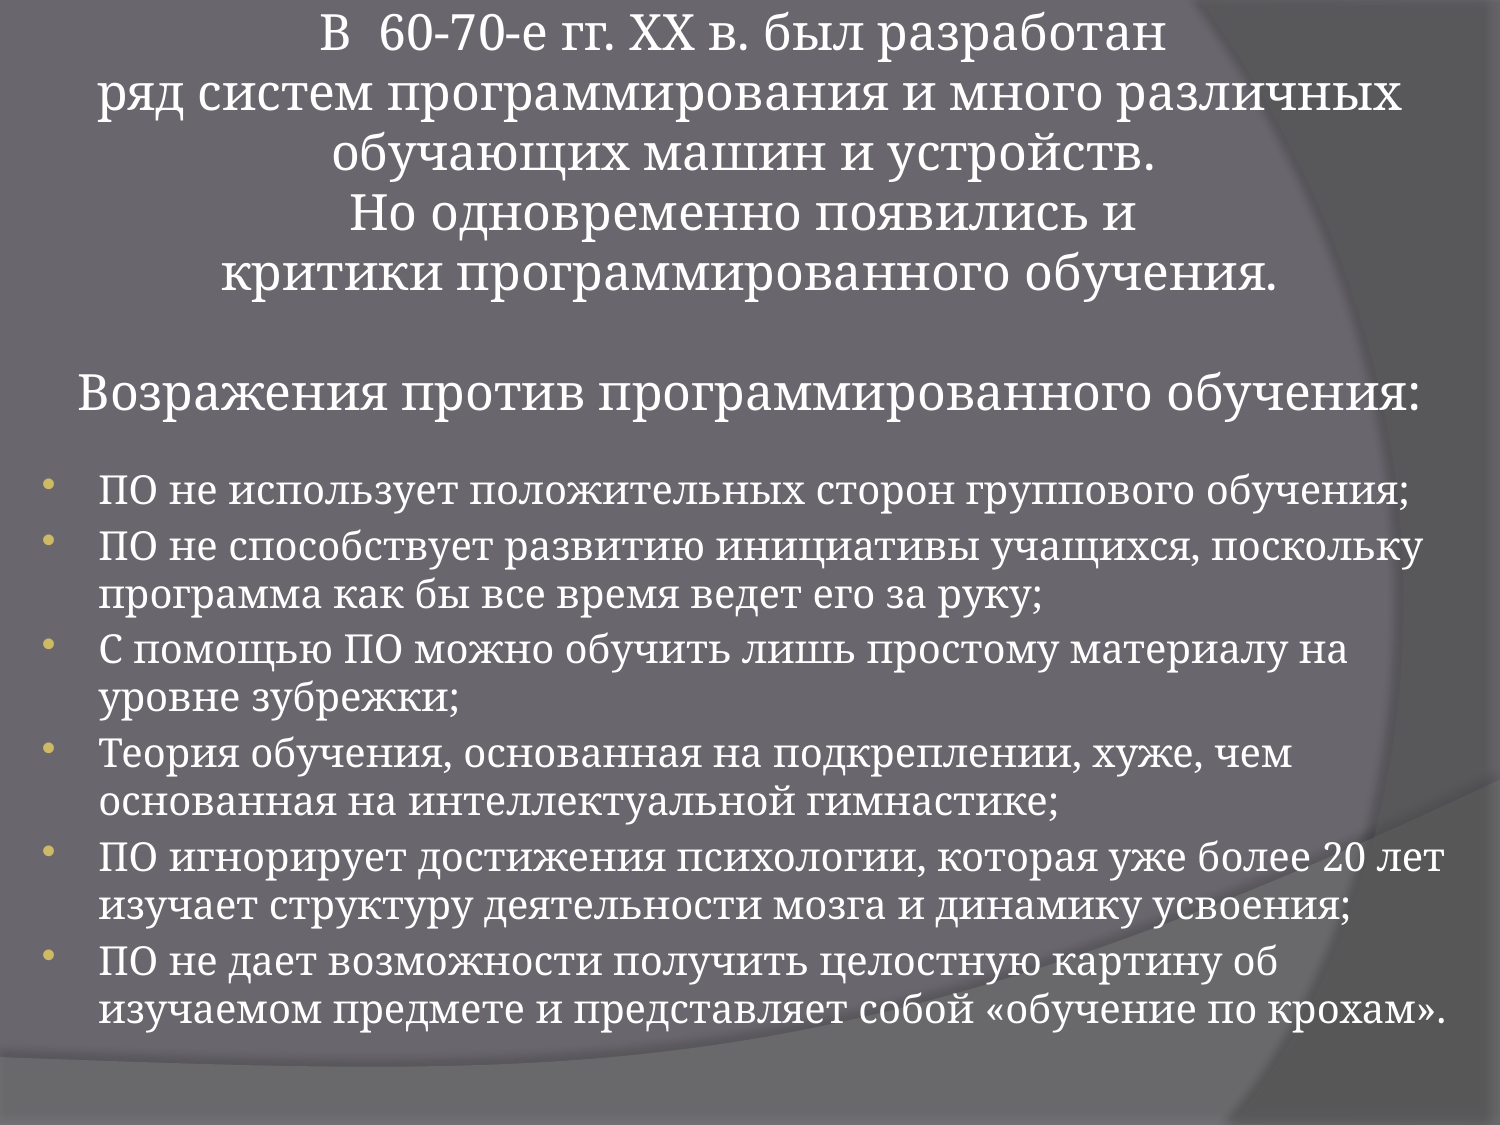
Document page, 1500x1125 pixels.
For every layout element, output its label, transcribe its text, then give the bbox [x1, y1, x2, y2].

title В 60-70-е гг. ХХ в. был разработан ряд систем программирования и много различных обучающих машин и устройств. Но одновременно появились и критики программированного обучения. Возражения против программированного обучения: [35, 23, 1465, 457]
list ПО не использует положительных сторон группового обучения; ПО не способствует развитию инициативы учащихся, поскольку программа как бы все время ведет его за руку; С помощью ПО можно обучить лишь простому материалу на уровне зубрежки; Теория обучения, основанная на подкреплении, хуже, чем основанная на интеллектуальной гимнастике; ПО игнорирует достижения психологии, которая уже более 20 лет изучает структуру деятельности мозга и динамику усвоения; ПО не дает возможности получить целостную картину об изучаемом предмете и представляет собой «обучение по крохам». [23, 457, 1477, 1079]
